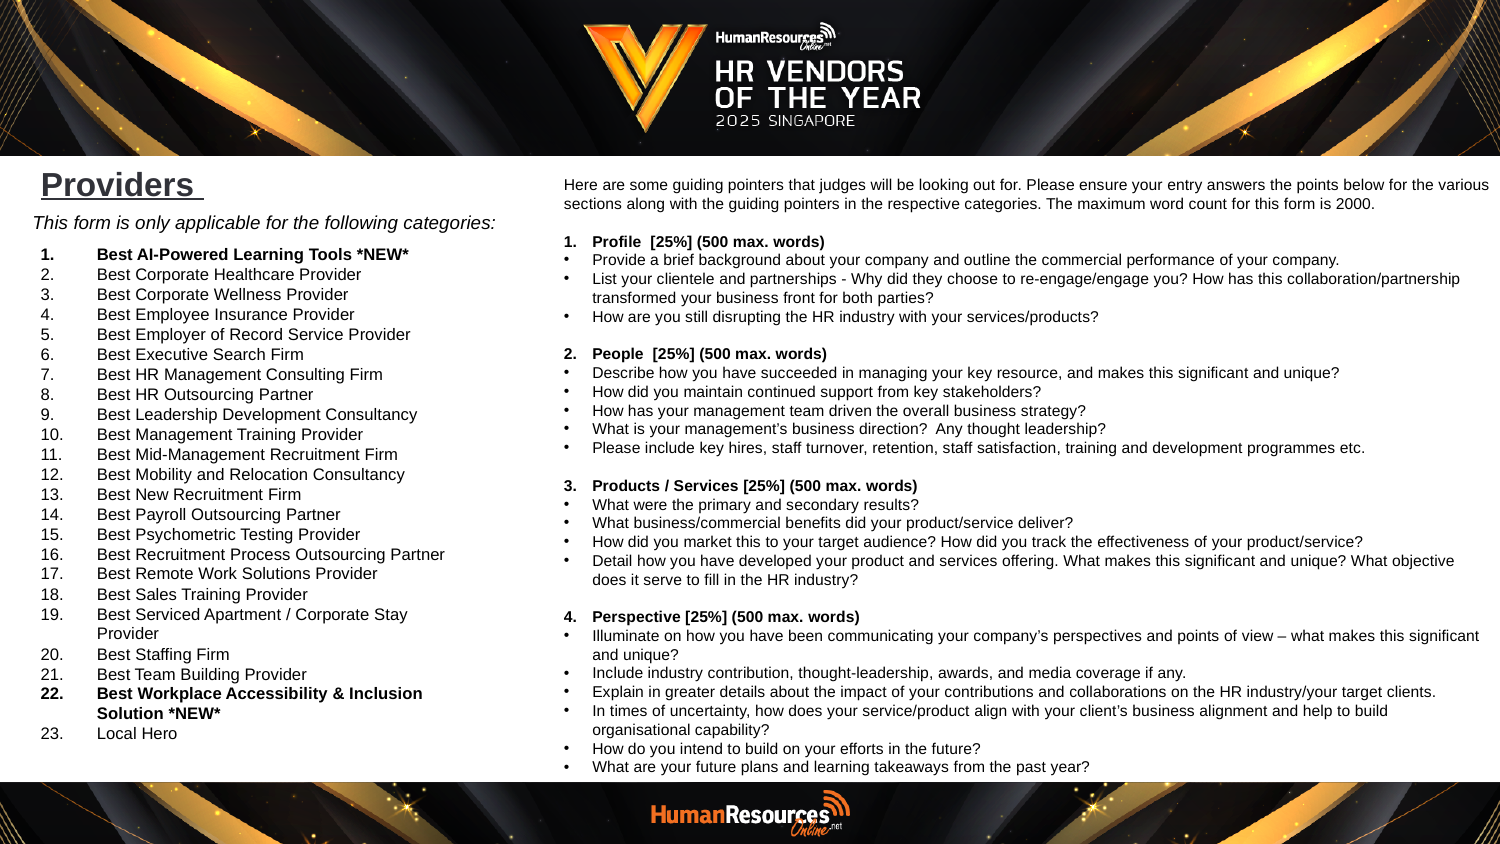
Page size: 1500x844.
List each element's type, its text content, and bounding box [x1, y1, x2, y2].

text_box This form is only applicable for the following categories: [17, 203, 549, 241]
picture [0, 0, 1500, 844]
text_box Here are some guiding pointers that judges will be looking out for. Please ensure your entry answers the points below for the various sections along with the guiding pointers in the respective categories. The maximum word count for this form is 2000. Profile [25%] (500 max. words) Provide a brief background about your company and outline the commercial performance of your company. List your clientele and partnerships - Why did they choose to re-engage/engage you? How has this collaboration/partnership transformed your business front for both parties? How are you still disrupting the HR industry with your services/products? People [25%] (500 max. words) Describe how you have succeeded in managing your key resource, and makes this significant and unique? How did you maintain continued support from key stakeholders? How has your management team driven the overall business strategy? What is your management’s business direction? Any thought leadership? Please include key hires, staff turnover, retention, staff satisfaction, training and development programmes etc. Products / Services [25%] (500 max. words) What were the primary and secondary results? What business/commercial benefits did your product/service deliver? How did you market this to your target audience? How did you track the effectiveness of your product/service? Detail how you have developed your product and services offering. What makes this significant and unique? What objective does it serve to fill in the HR industry? Perspective [25%] (500 max. words) Illuminate on how you have been communicating your company’s perspectives and points of view – what makes this significant and unique? Include industry contribution, thought-leadership, awards, and media coverage if any. Explain in greater details about the impact of your contributions and collaborations on the HR industry/your target clients. In times of uncertainty, how does your service/product align with your client’s business alignment and help to build organisational capability? How do you intend to build on your efforts in the future? What are your future plans and learning takeaways from the past year? [549, 167, 1500, 804]
text_box Best AI-Powered Learning Tools *NEW* Best Corporate Healthcare Provider Best Corporate Wellness Provider Best Employee Insurance Provider Best Employer of Record Service Provider Best Executive Search Firm Best HR Management Consulting Firm Best HR Outsourcing Partner Best Leadership Development Consultancy Best Management Training Provider Best Mid-Management Recruitment Firm Best Mobility and Relocation Consultancy Best New Recruitment Firm Best Payroll Outsourcing Partner Best Psychometric Testing Provider Best Recruitment Process Outsourcing Partner Best Remote Work Solutions Provider Best Sales Training Provider Best Serviced Apartment / Corporate Stay Provider Best Staffing Firm Best Team Building Provider Best Workplace Accessibility & Inclusion Solution *NEW* Local Hero [25, 236, 485, 751]
text_box Providers [25, 155, 455, 203]
